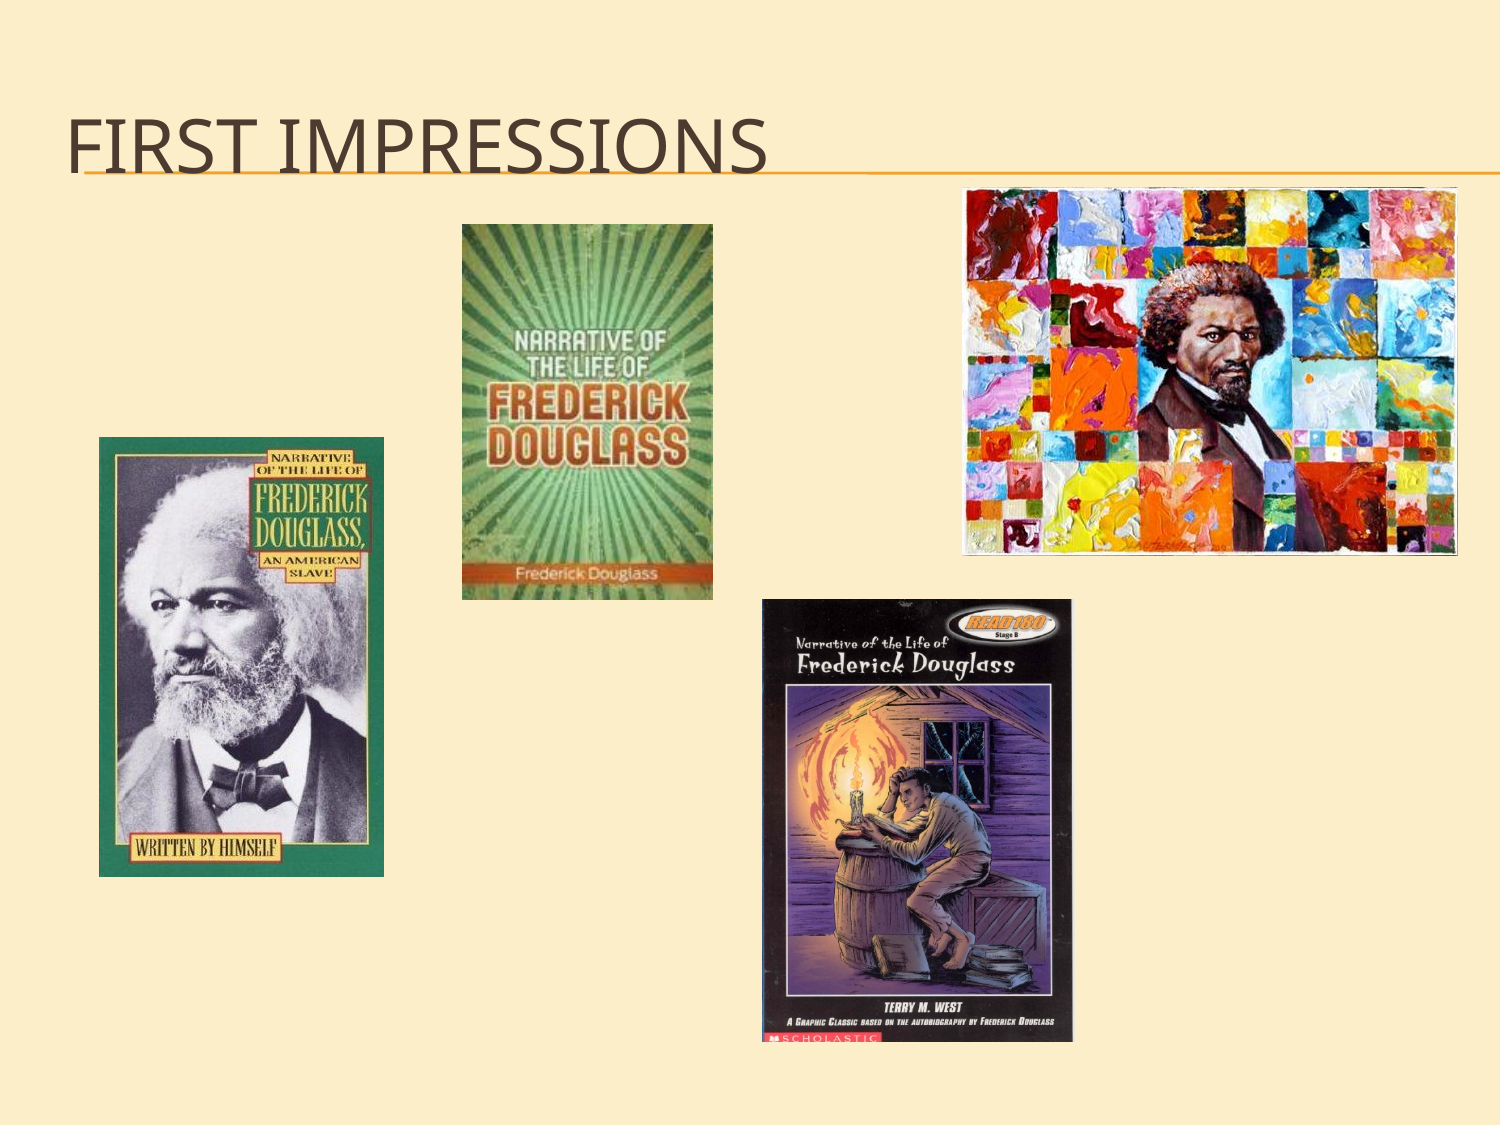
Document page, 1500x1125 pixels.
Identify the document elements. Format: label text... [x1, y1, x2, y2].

picture [962, 187, 1458, 556]
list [462, 224, 713, 601]
title First Impressions [49, 75, 1475, 213]
picture [762, 599, 1076, 1042]
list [99, 437, 384, 877]
